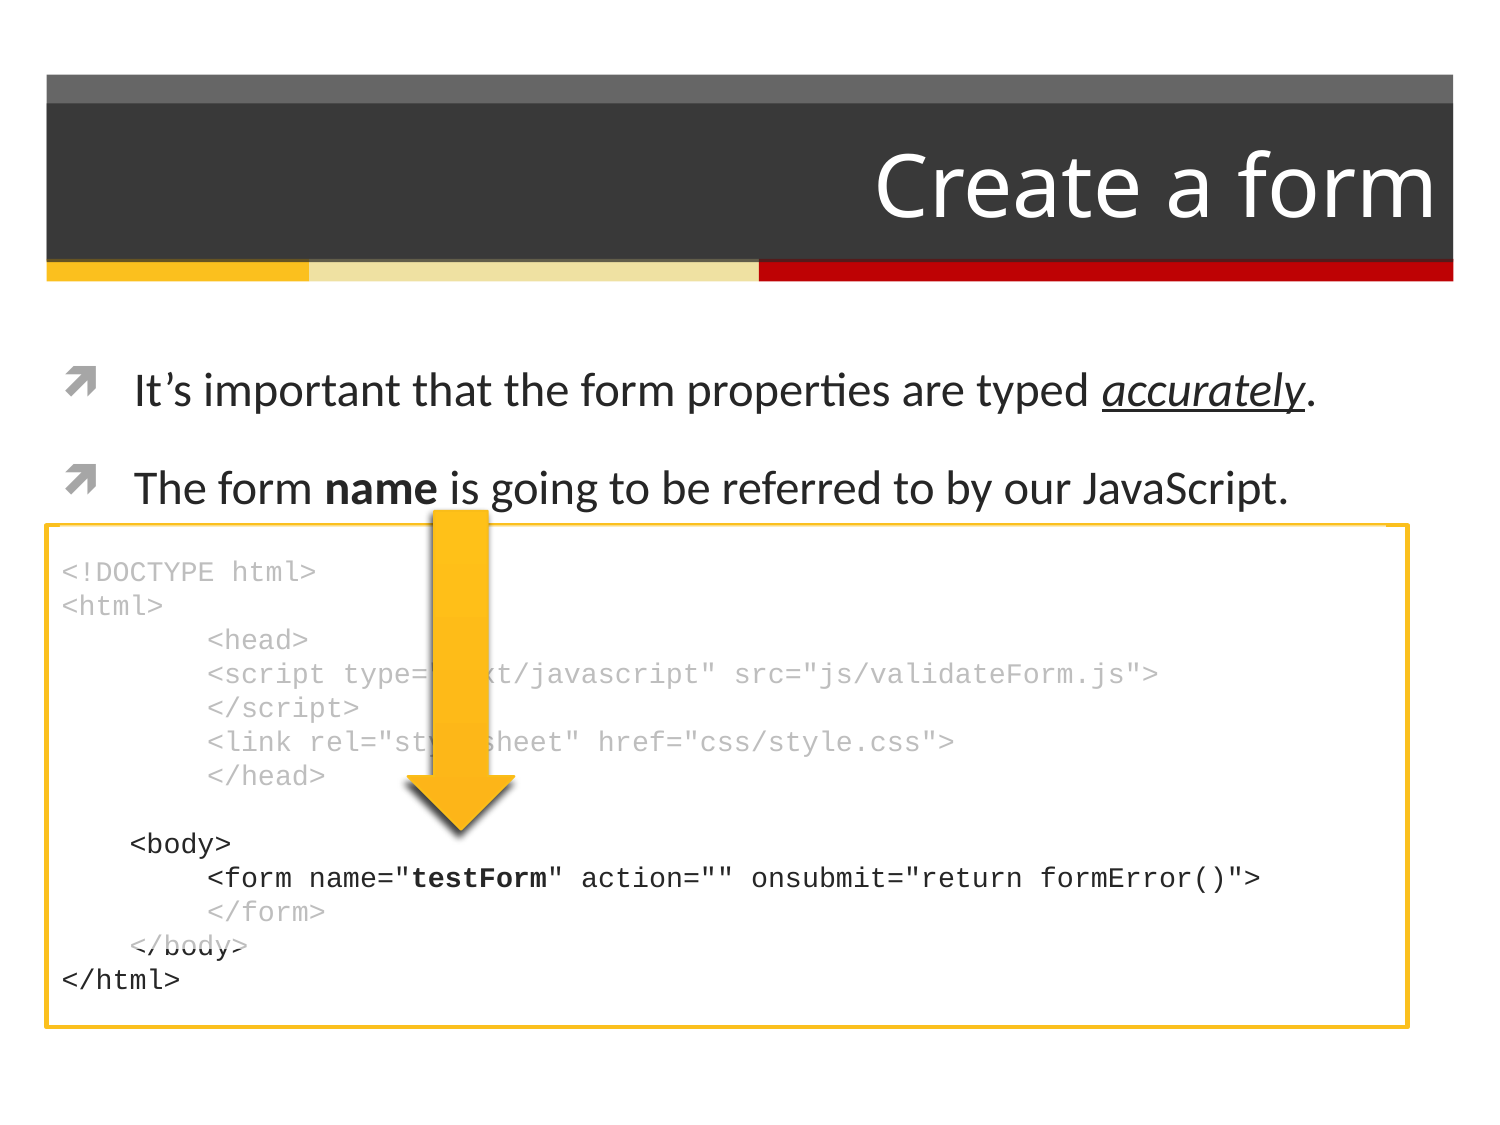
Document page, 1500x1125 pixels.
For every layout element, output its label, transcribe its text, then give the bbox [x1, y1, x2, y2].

list It’s important that the form properties are typed accurately. The form name is going to be referred to by our JavaScript. <!DOCTYPE html> <html> <head> <script type="text/javascript" src="js/validateForm.js"> </script> <link rel="stylesheet" href="css/style.css"> </head> <body> <form name="testForm" action="" onsubmit="return formError()"> </form> </body> </html> [46, 350, 1454, 1005]
title Create a form [46, 103, 1454, 263]
text_box [58, 894, 1388, 951]
text_box [406, 509, 516, 831]
text_box [58, 523, 444, 832]
text_box [474, 523, 1388, 832]
text_box [44, 523, 1410, 1029]
